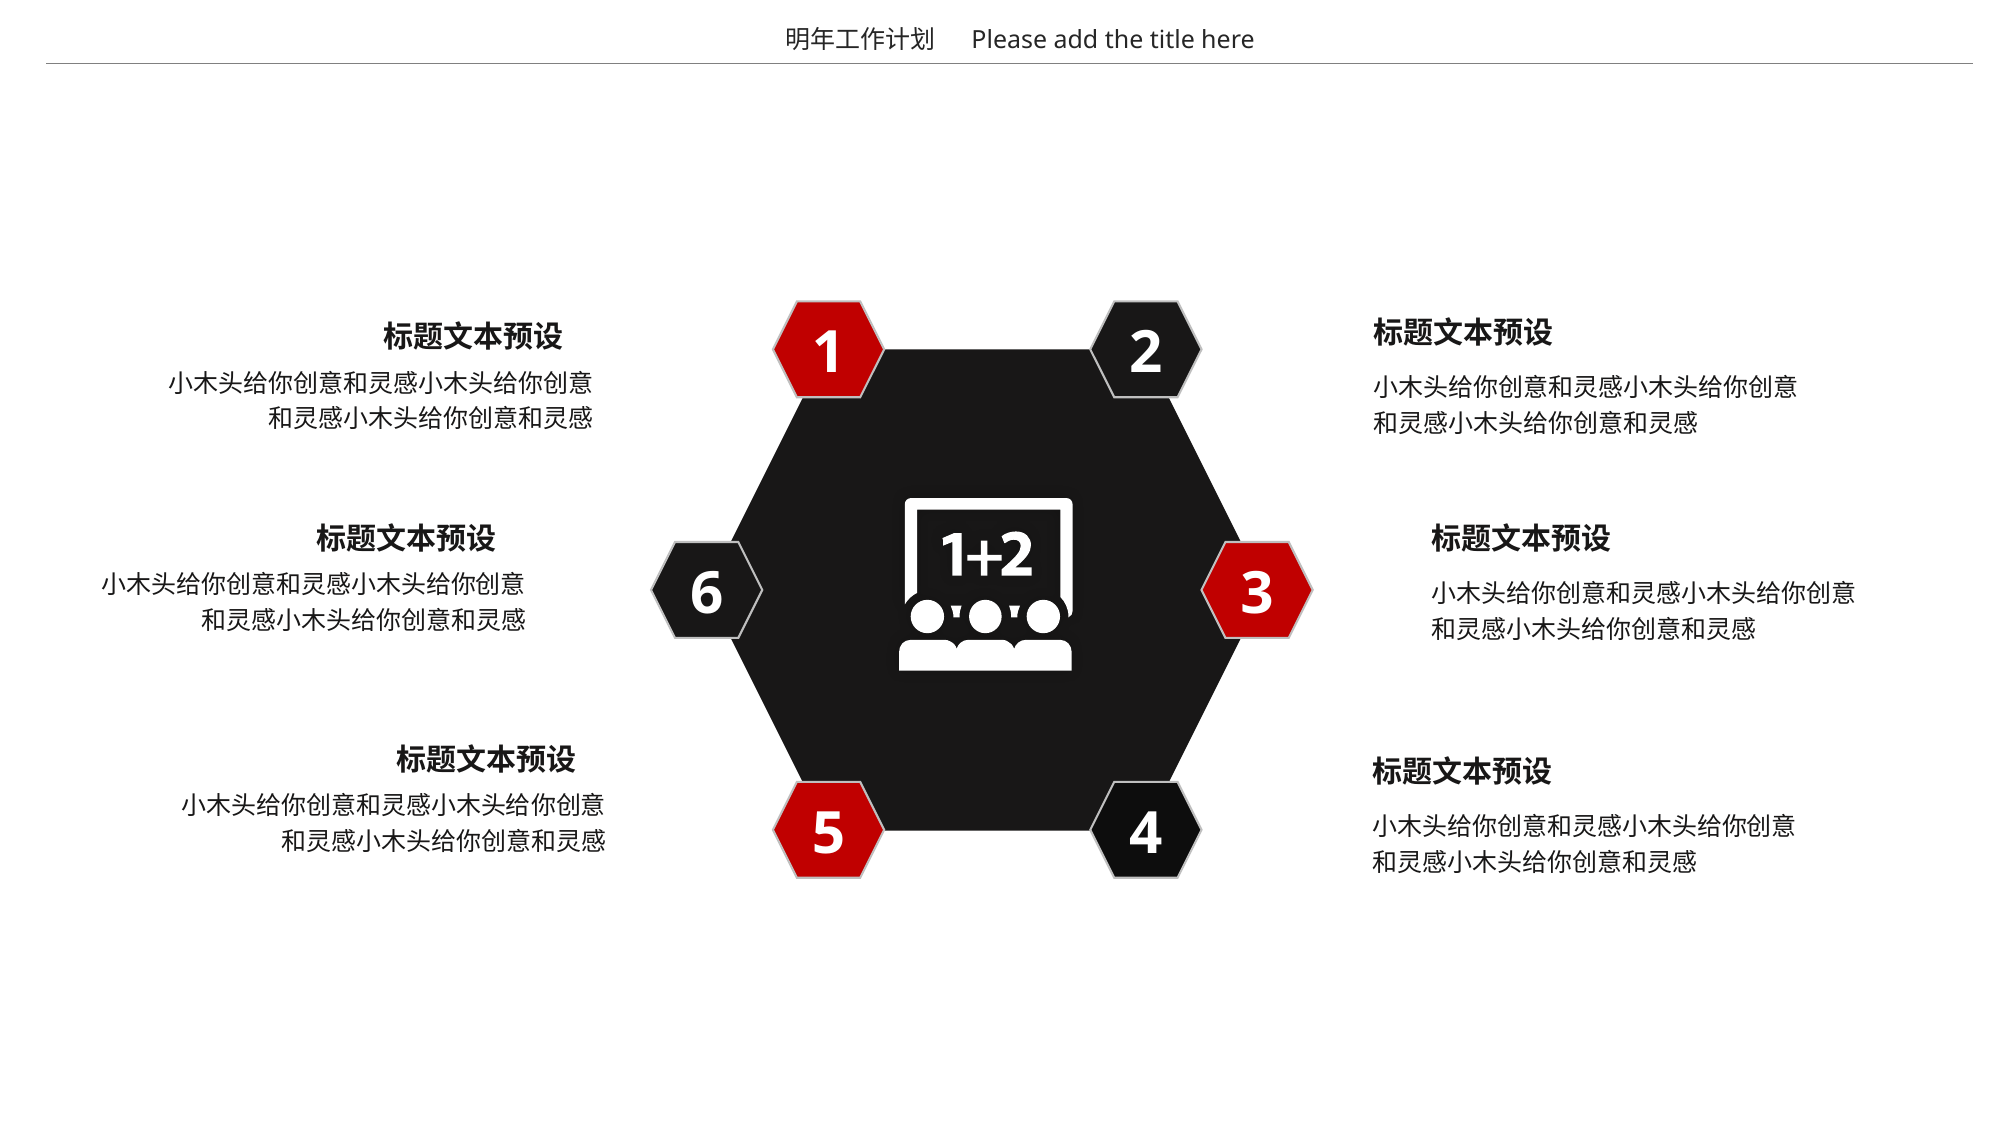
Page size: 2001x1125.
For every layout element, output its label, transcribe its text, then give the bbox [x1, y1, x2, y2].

text_box 小木头给你创意和灵感小木头给你创意和灵感小木头给你创意和灵感 [1358, 358, 1821, 439]
text_box 小木头给你创意和灵感小木头给你创意和灵感小木头给你创意和灵感 [1357, 797, 1820, 878]
text_box 标题文本预设 [1358, 305, 1677, 357]
text_box 小木头给你创意和灵感小木头给你创意和灵感小木头给你创意和灵感 [1417, 564, 1879, 645]
text_box 标题文本预设 [1357, 744, 1675, 796]
text_box 小木头给你创意和灵感小木头给你创意和灵感小木头给你创意和灵感 [146, 353, 609, 435]
text_box 标题文本预设 [1417, 511, 1735, 563]
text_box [651, 301, 1313, 878]
text_box 小木头给你创意和灵感小木头给你创意和灵感小木头给你创意和灵感 [159, 776, 622, 857]
text_box 标题文本预设 [381, 732, 651, 784]
text_box 标题文本预设 [368, 310, 651, 362]
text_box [46, 15, 1974, 64]
text_box 小木头给你创意和灵感小木头给你创意和灵感小木头给你创意和灵感 [79, 555, 541, 636]
text_box 标题文本预设 [301, 511, 619, 563]
